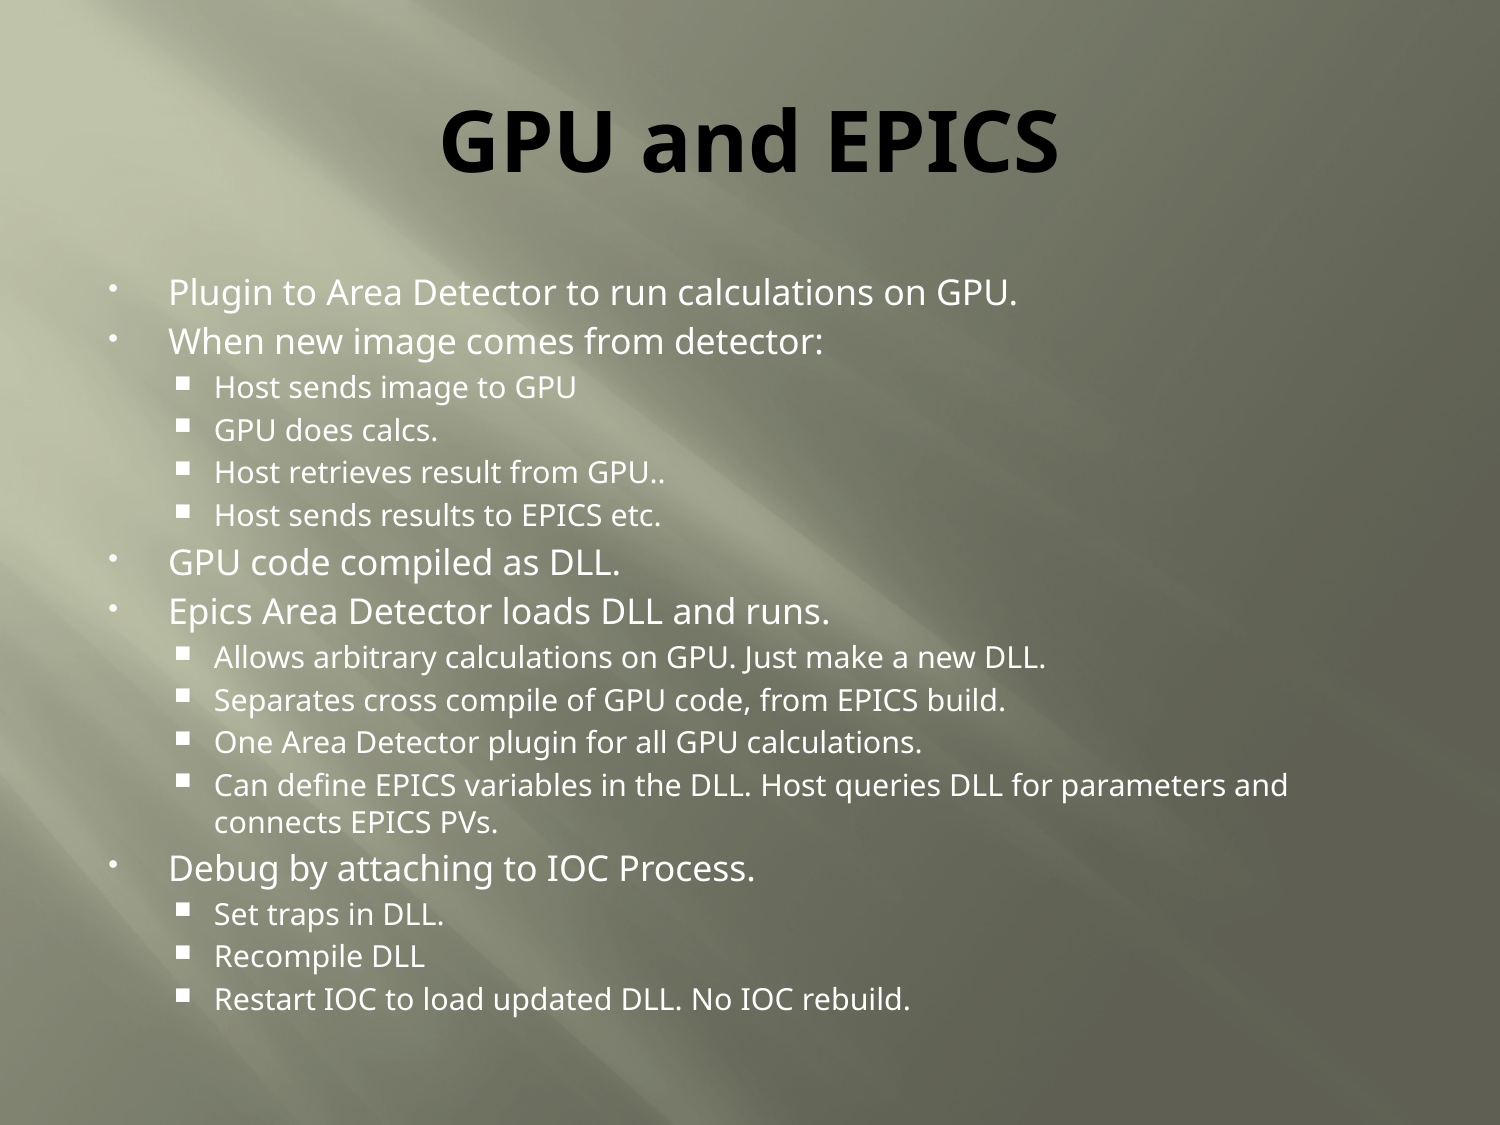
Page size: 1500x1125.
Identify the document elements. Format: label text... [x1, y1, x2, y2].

list Plugin to Area Detector to run calculations on GPU. When new image comes from detector: Host sends image to GPU GPU does calcs. Host retrieves result from GPU.. Host sends results to EPICS etc. GPU code compiled as DLL. Epics Area Detector loads DLL and runs. Allows arbitrary calculations on GPU. Just make a new DLL. Separates cross compile of GPU code, from EPICS build. One Area Detector plugin for all GPU calculations. Can define EPICS variables in the DLL. Host queries DLL for parameters and connects EPICS PVs. Debug by attaching to IOC Process. Set traps in DLL. Recompile DLL Restart IOC to load updated DLL. No IOC rebuild. [75, 262, 1425, 1035]
title GPU and EPICS [75, 45, 1425, 233]
